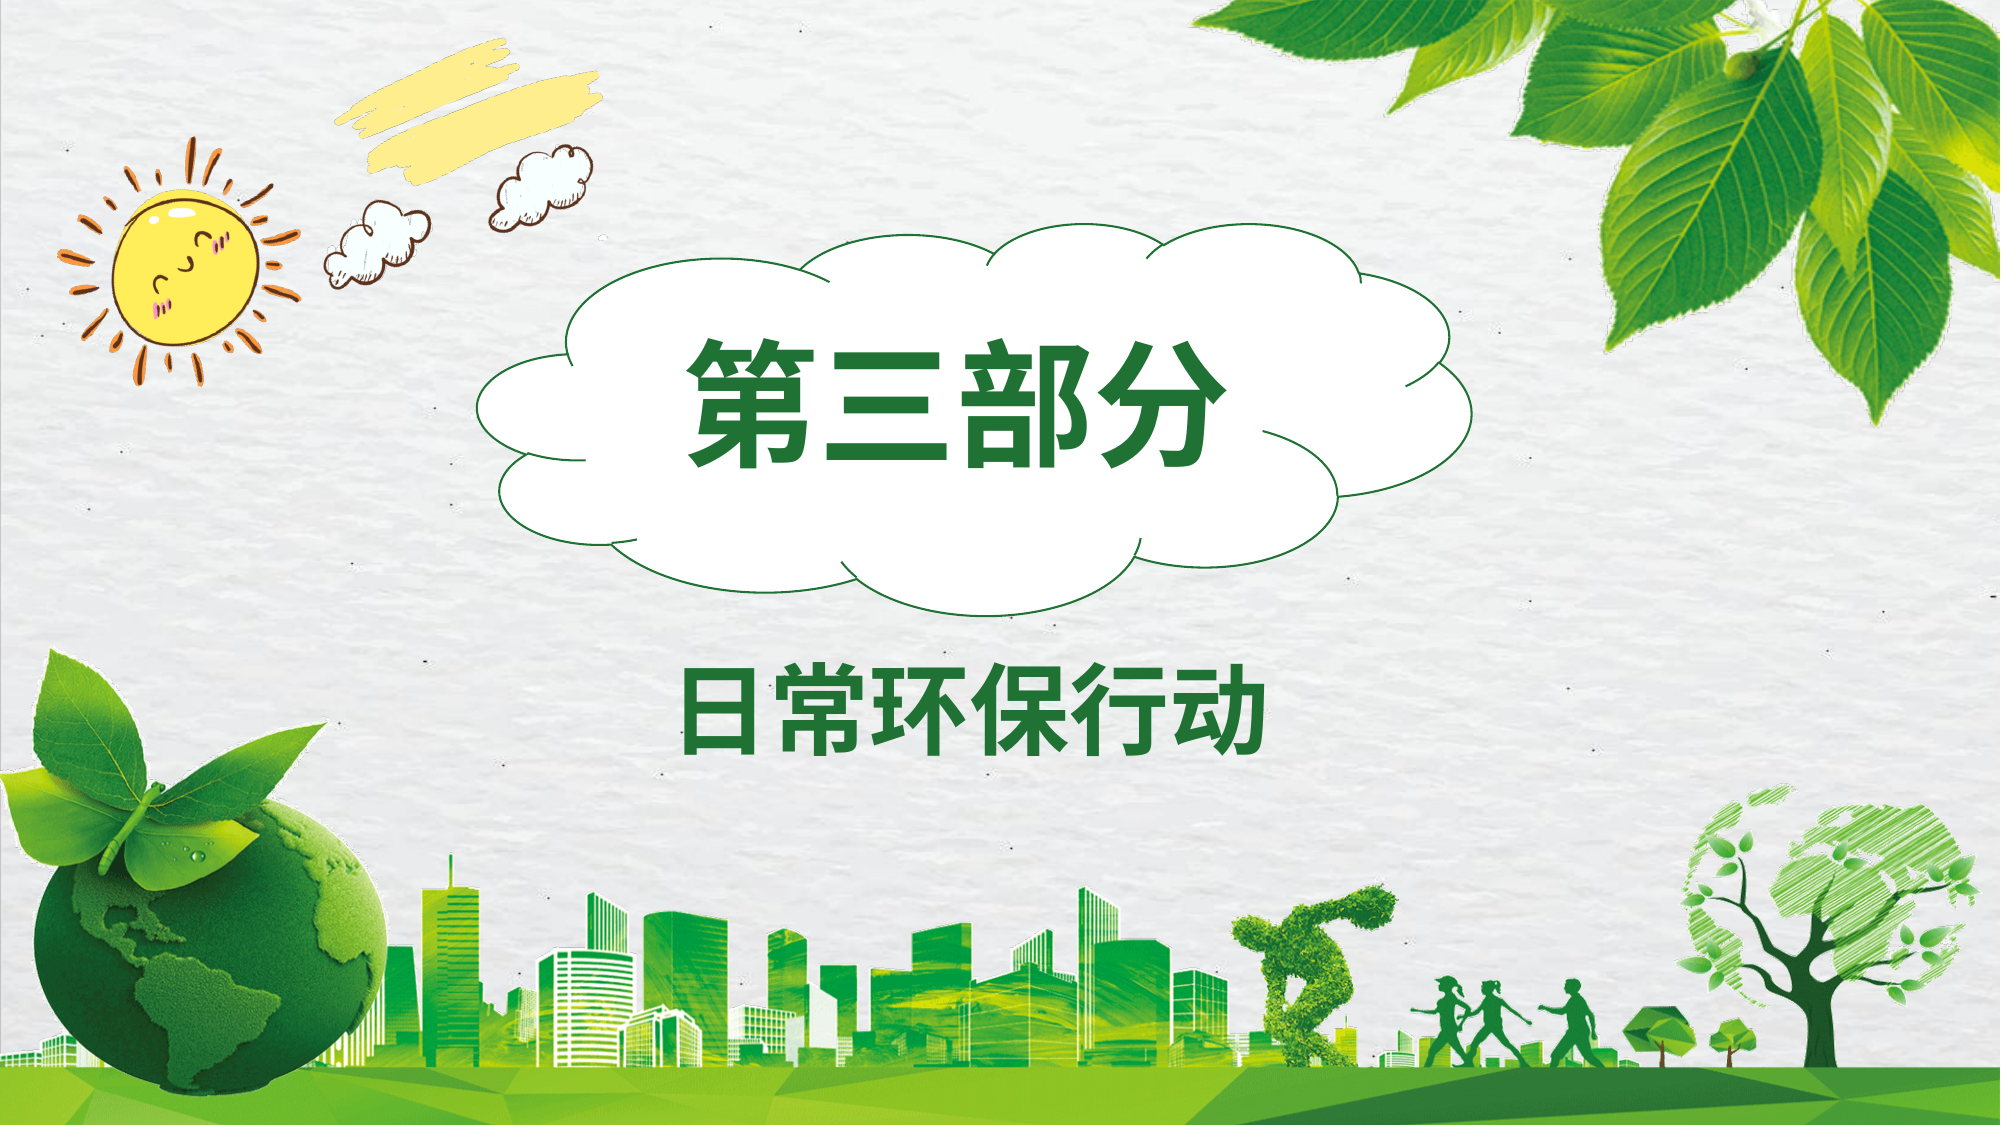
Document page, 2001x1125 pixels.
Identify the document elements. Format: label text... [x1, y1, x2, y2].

picture [28, 0, 656, 435]
text_box 日常环保行动 [492, 640, 1448, 645]
picture [0, 645, 2000, 1125]
text_box [475, 223, 1339, 618]
picture [1148, 0, 2000, 500]
text_box 第三部分 [666, 311, 1148, 492]
